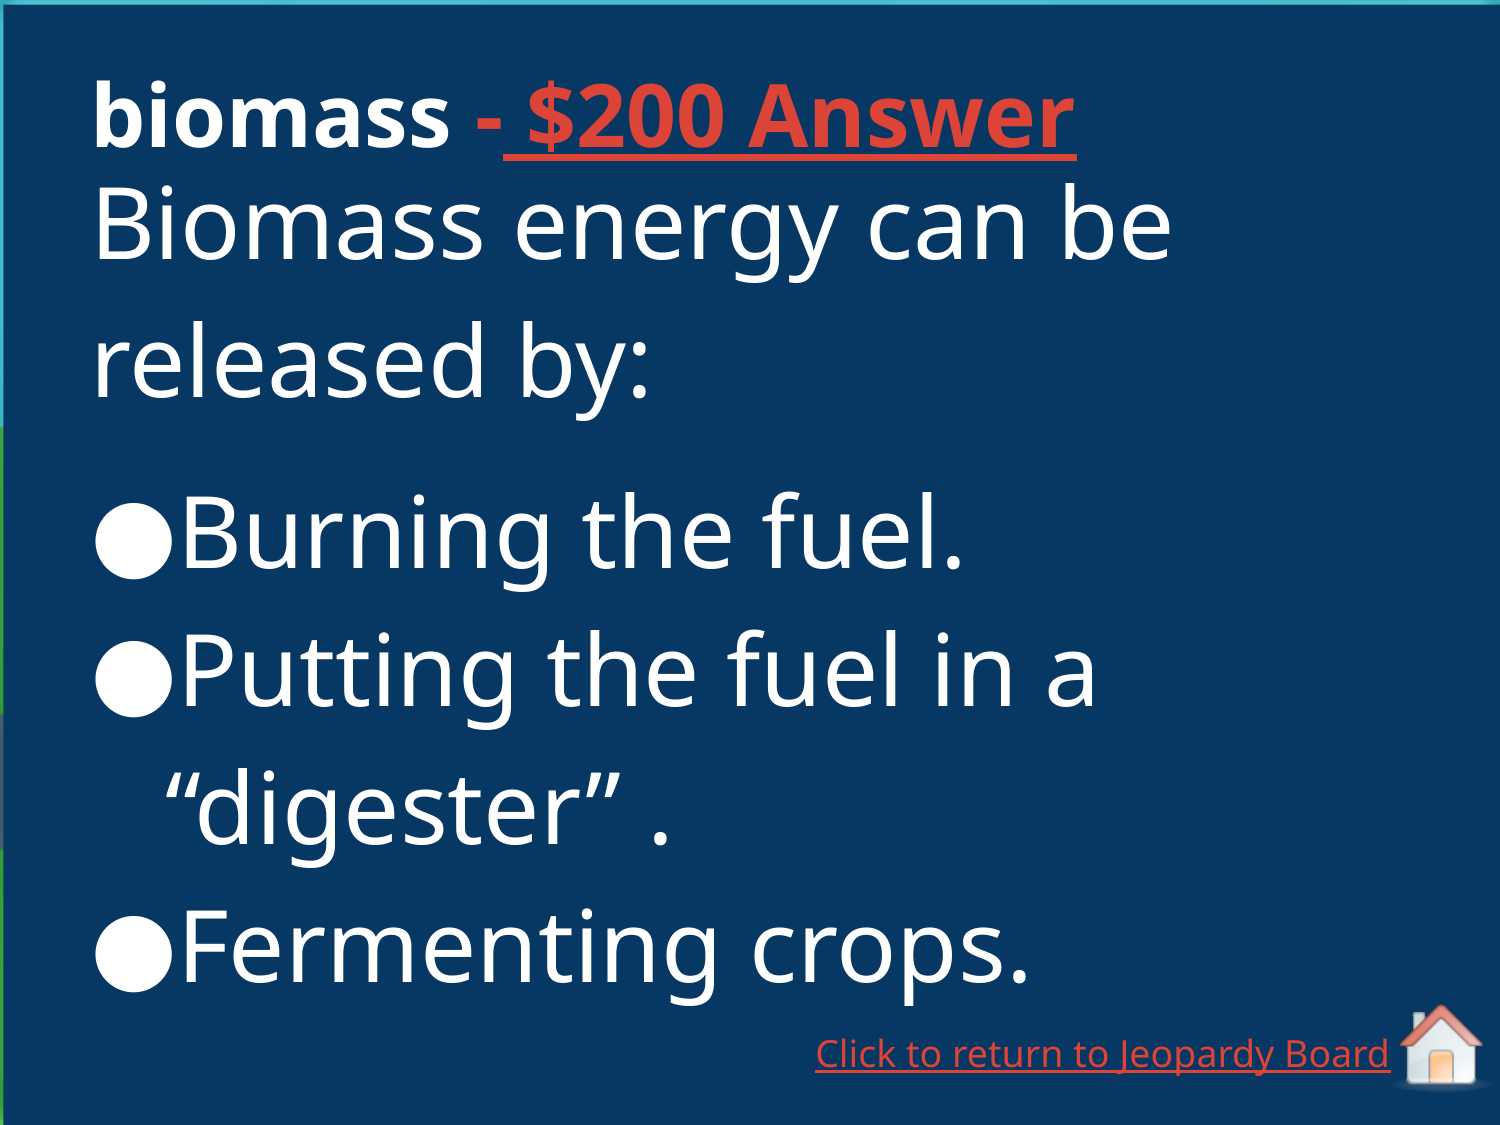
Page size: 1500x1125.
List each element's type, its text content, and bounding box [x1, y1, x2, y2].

picture [0, 0, 1500, 1125]
text_box Click to return to Jeopardy Board [790, 993, 1416, 1117]
picture [1391, 993, 1492, 1095]
text_box [3, 4, 1500, 1125]
list Biomass energy can be released by: Burning the fuel. Putting the fuel in a “digester” . Fermenting crops. [75, 169, 1425, 976]
title biomass - $200 Answer [75, 45, 1425, 169]
